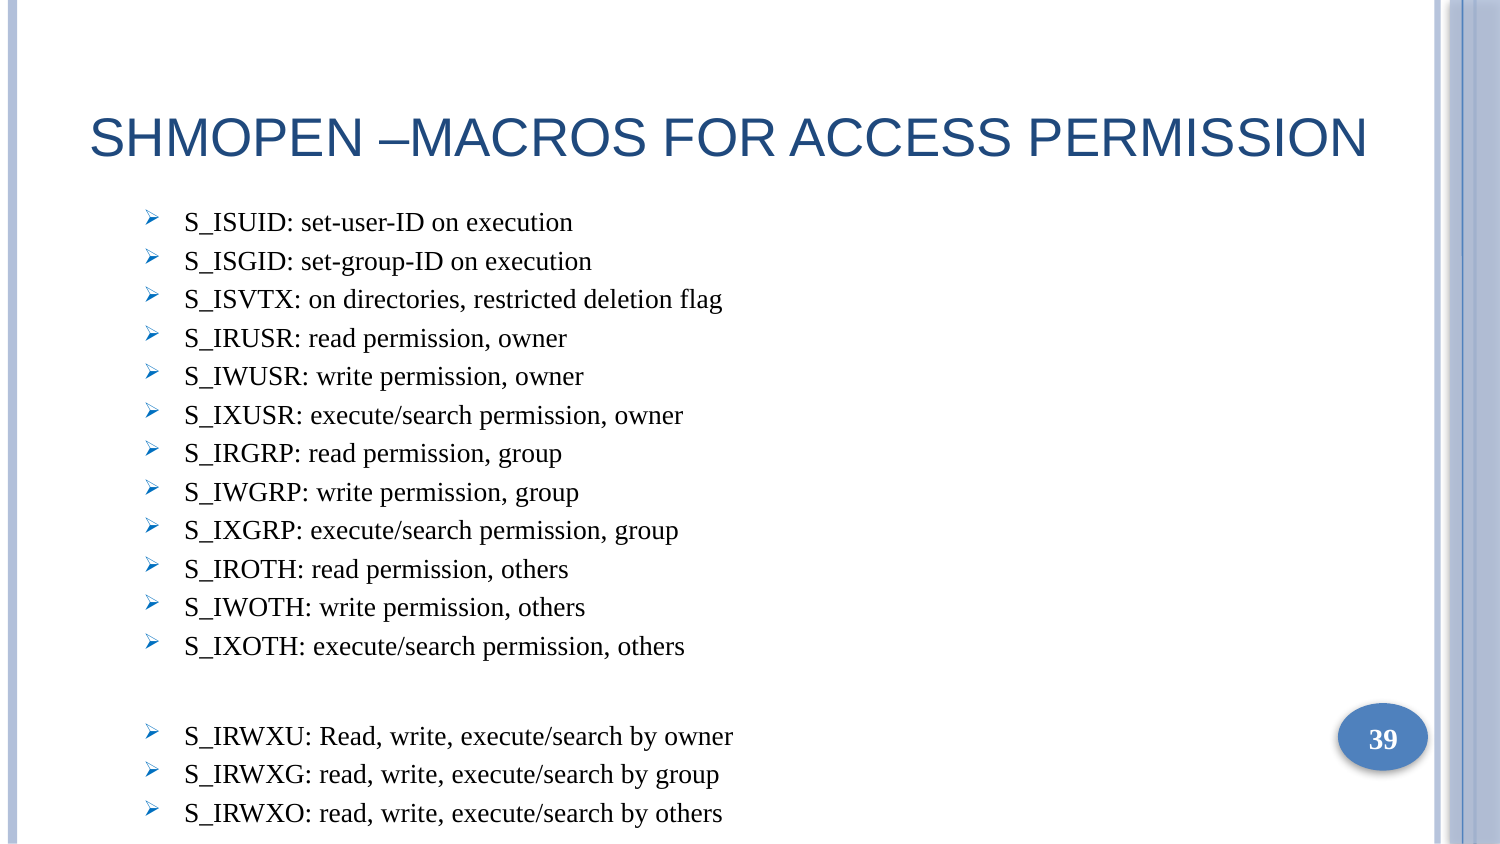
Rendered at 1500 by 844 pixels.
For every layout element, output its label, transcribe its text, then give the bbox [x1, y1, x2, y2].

slide_number 39 [1333, 705, 1434, 770]
list S_ISUID: set-user-ID on execution S_ISGID: set-group-ID on execution S_ISVTX: on directories, restricted deletion flag S_IRUSR: read permission, owner S_IWUSR: write permission, owner S_IXUSR: execute/search permission, owner S_IRGRP: read permission, group S_IWGRP: write permission, group S_IXGRP: execute/search permission, group S_IROTH: read permission, others S_IWOTH: write permission, others S_IXOTH: execute/search permission, others S_IRWXU: Read, write, execute/search by owner S_IRWXG: read, write, execute/search by group S_IRWXO: read, write, execute/search by others [75, 196, 1347, 844]
title SHMOPEN –Macros for Access Permission [75, 33, 1413, 175]
